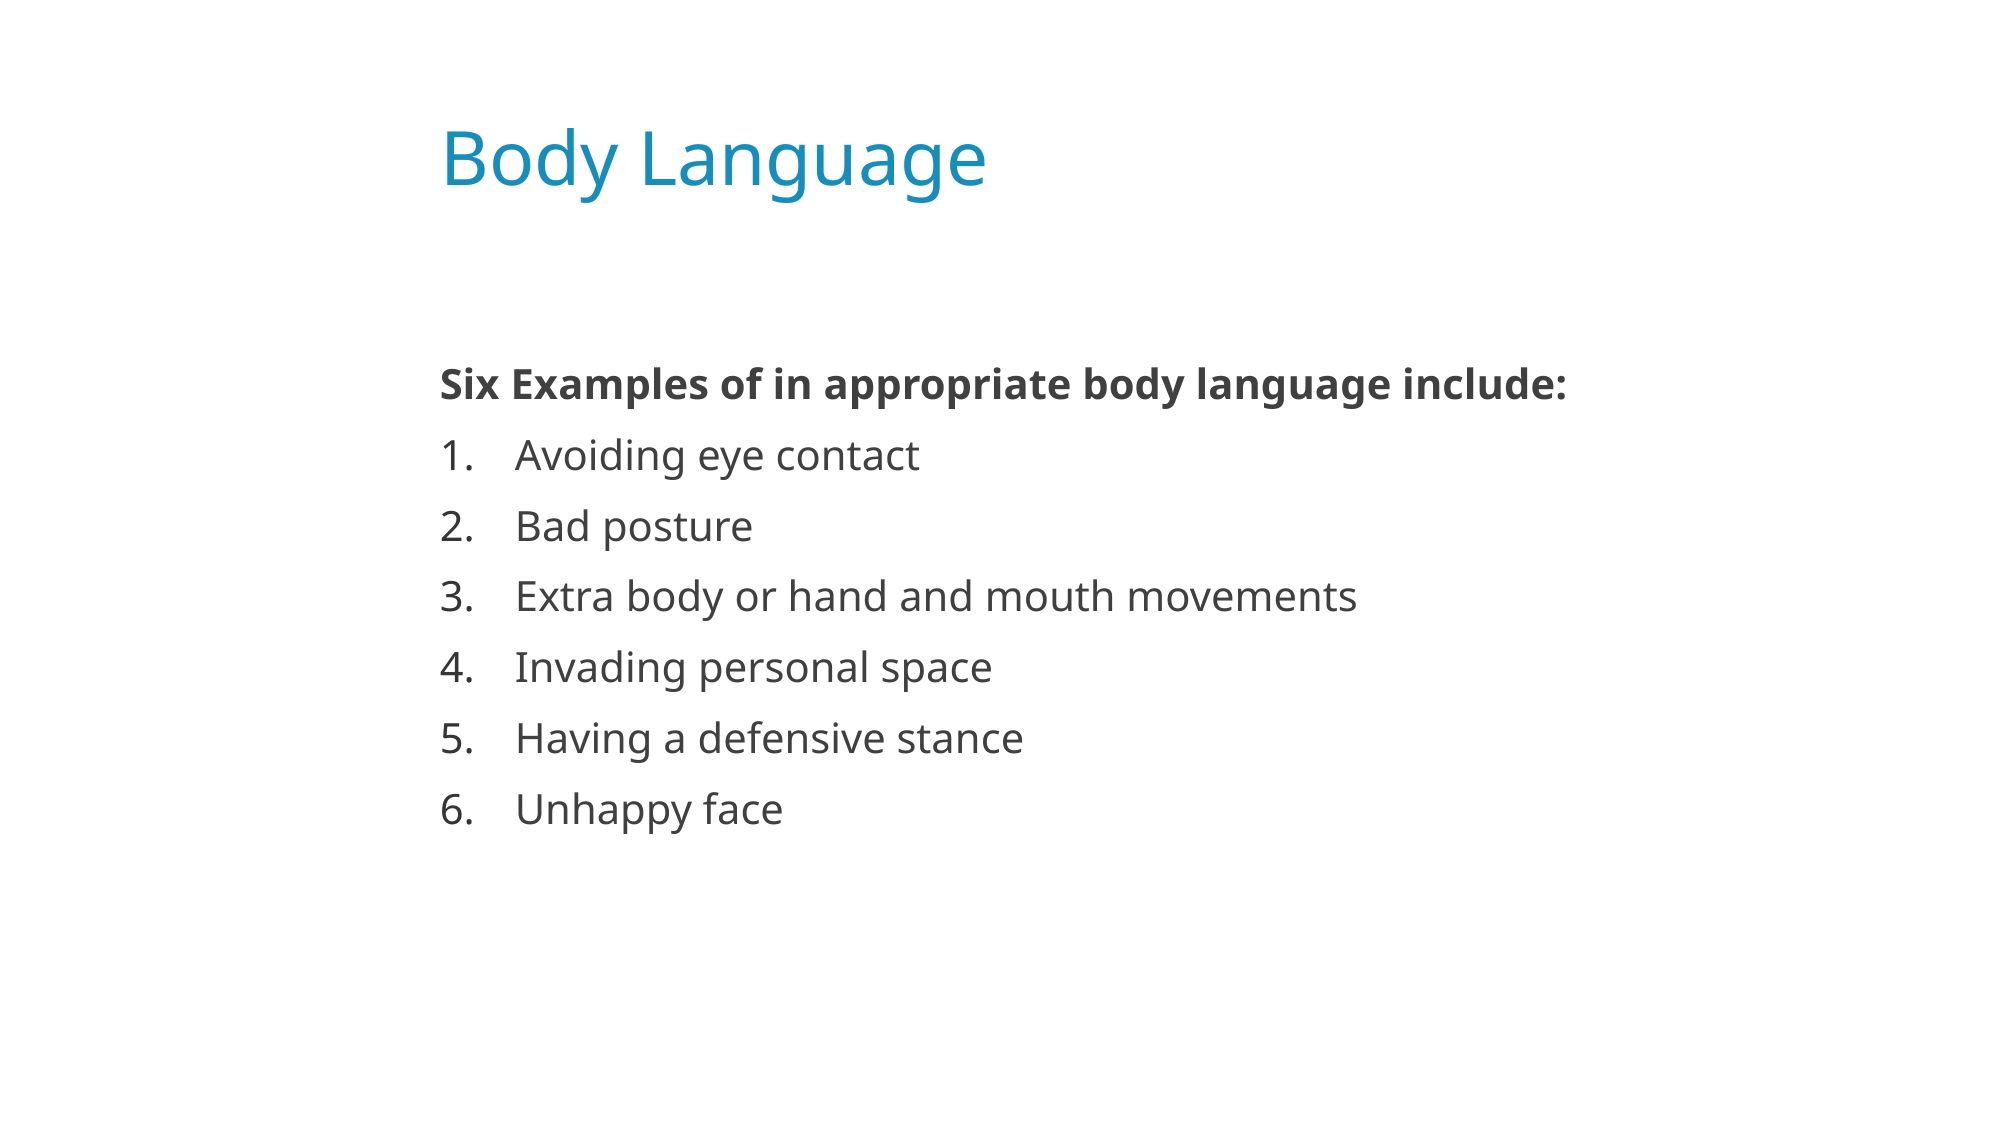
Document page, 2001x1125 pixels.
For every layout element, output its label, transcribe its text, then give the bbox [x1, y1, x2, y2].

list Six Examples of in appropriate body language include: Avoiding eye contact Bad posture Extra body or hand and mouth movements Invading personal space Having a defensive stance Unhappy face [424, 350, 1888, 1074]
title Body Language [425, 102, 1888, 313]
